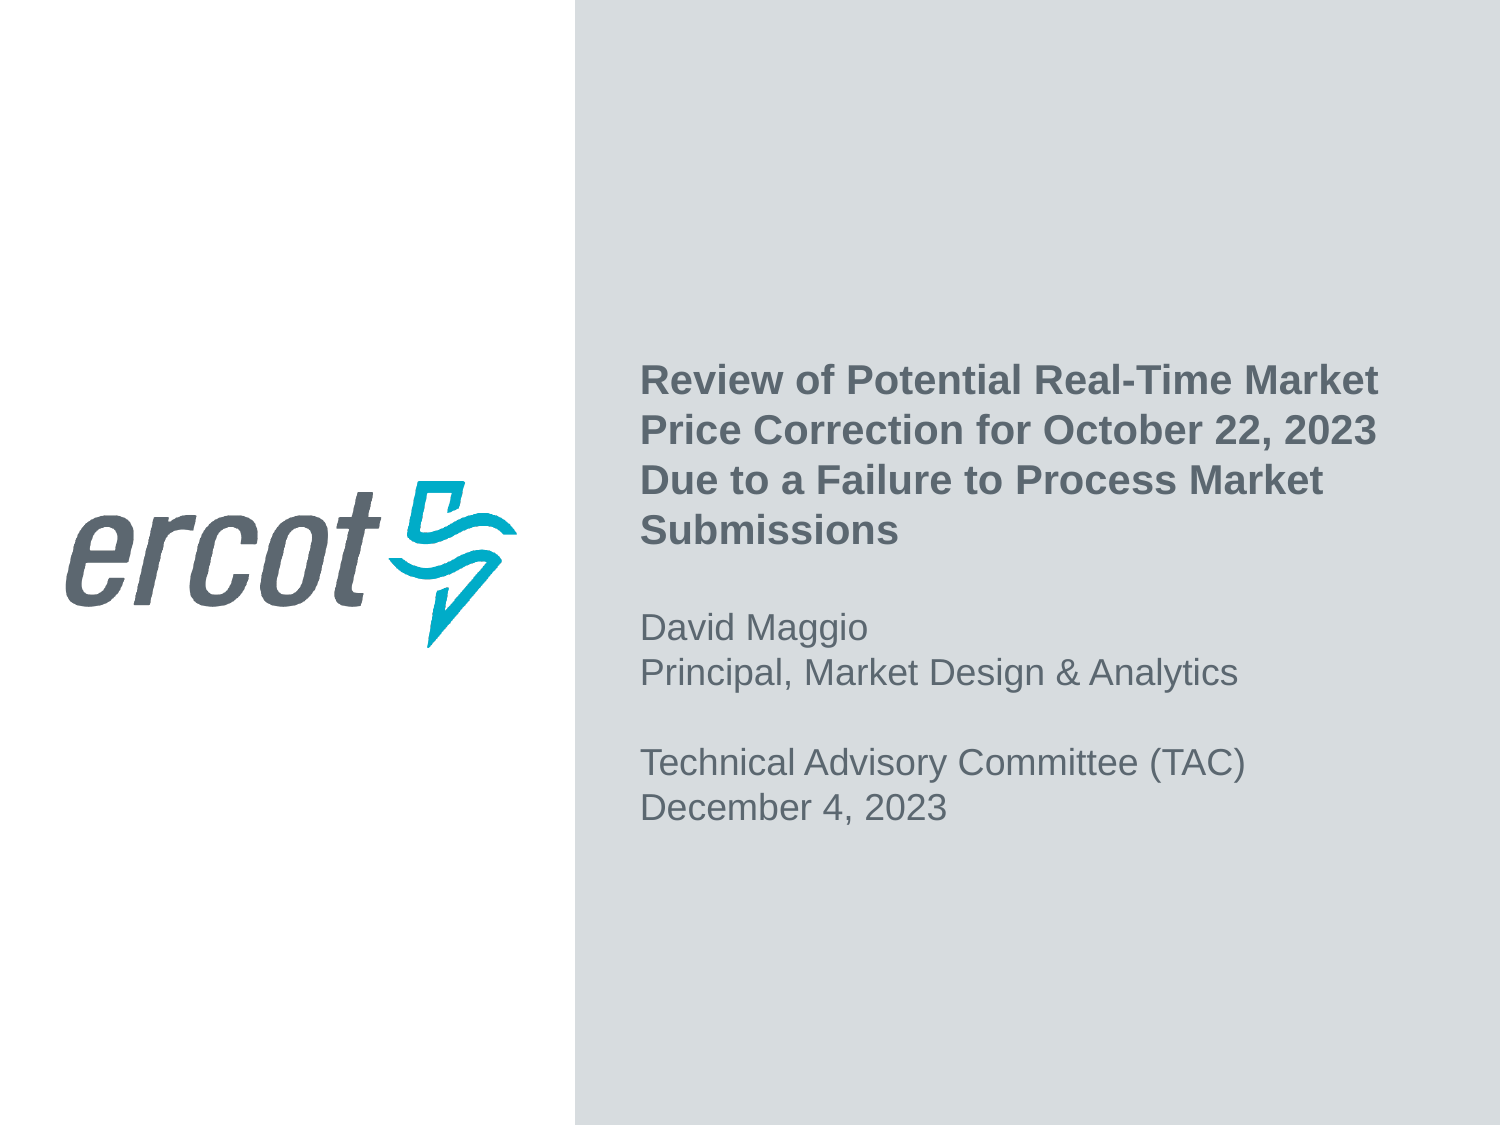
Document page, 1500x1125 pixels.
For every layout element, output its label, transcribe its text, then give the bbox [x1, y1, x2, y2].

picture [56, 471, 525, 654]
text_box Review of Potential Real-Time Market Price Correction for October 22, 2023 Due to a Failure to Process Market Submissions David Maggio Principal, Market Design & Analytics Technical Advisory Committee (TAC) December 4, 2023 [624, 345, 1425, 836]
